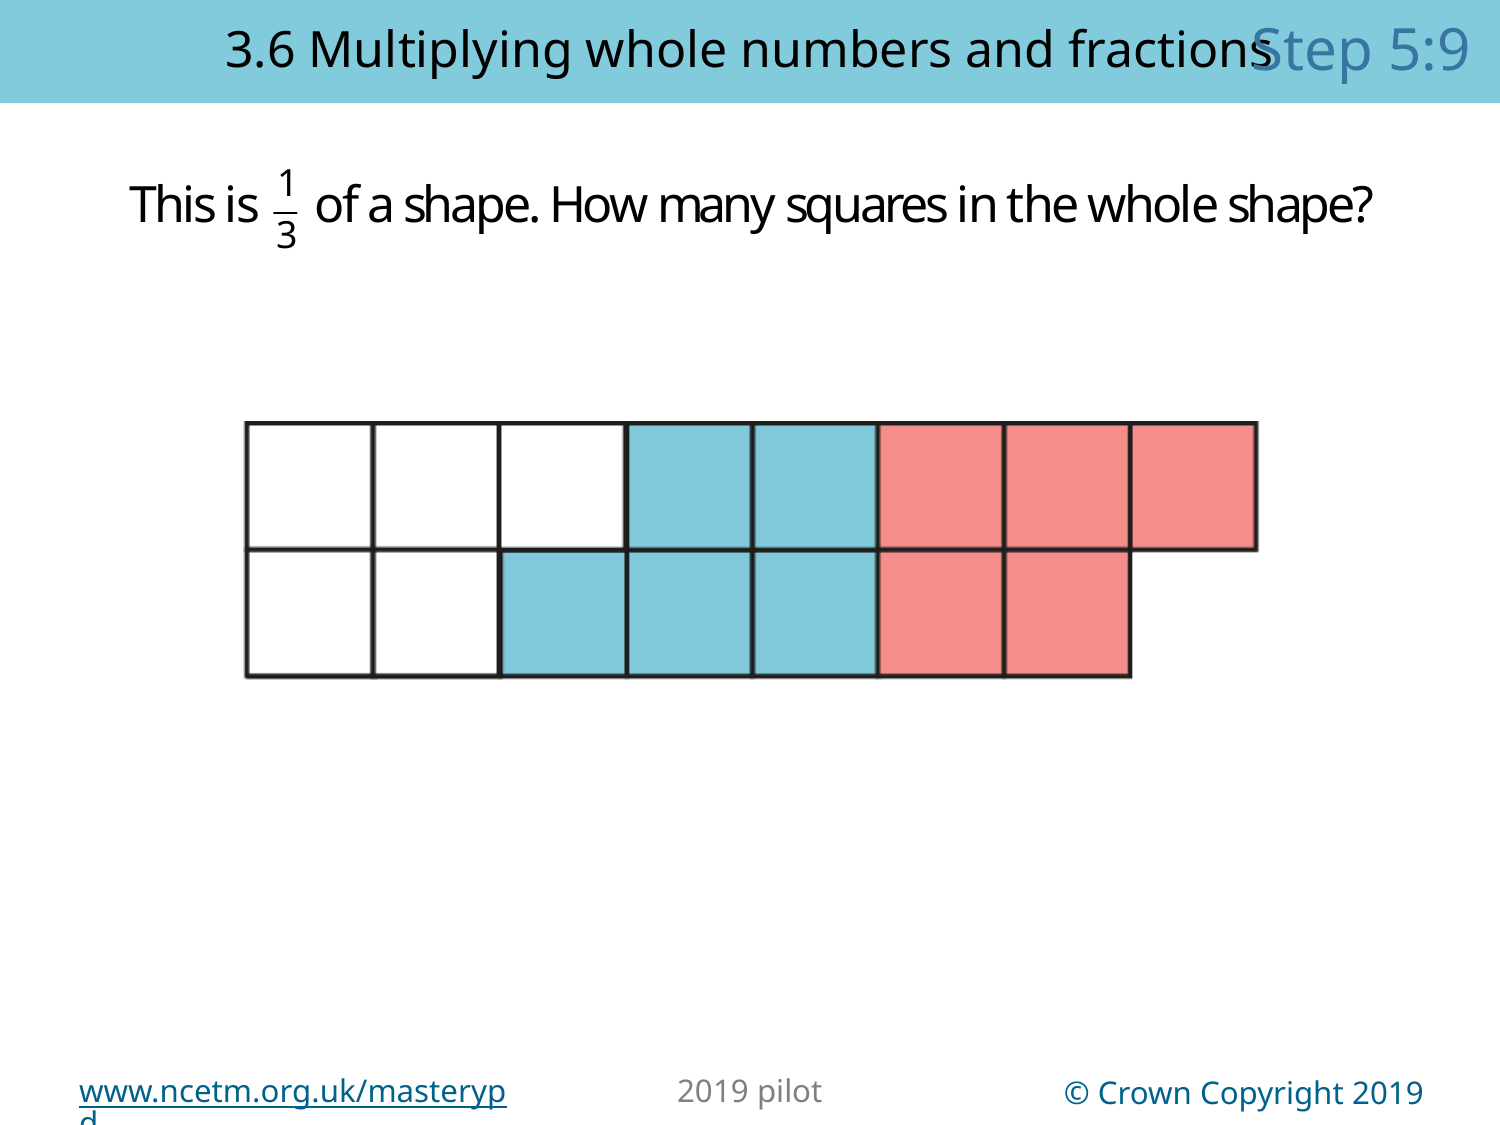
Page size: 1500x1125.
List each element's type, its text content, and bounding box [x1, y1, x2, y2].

picture [104, 421, 1402, 710]
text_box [124, 161, 1376, 254]
list Step 5:9 [0, 0, 1500, 104]
